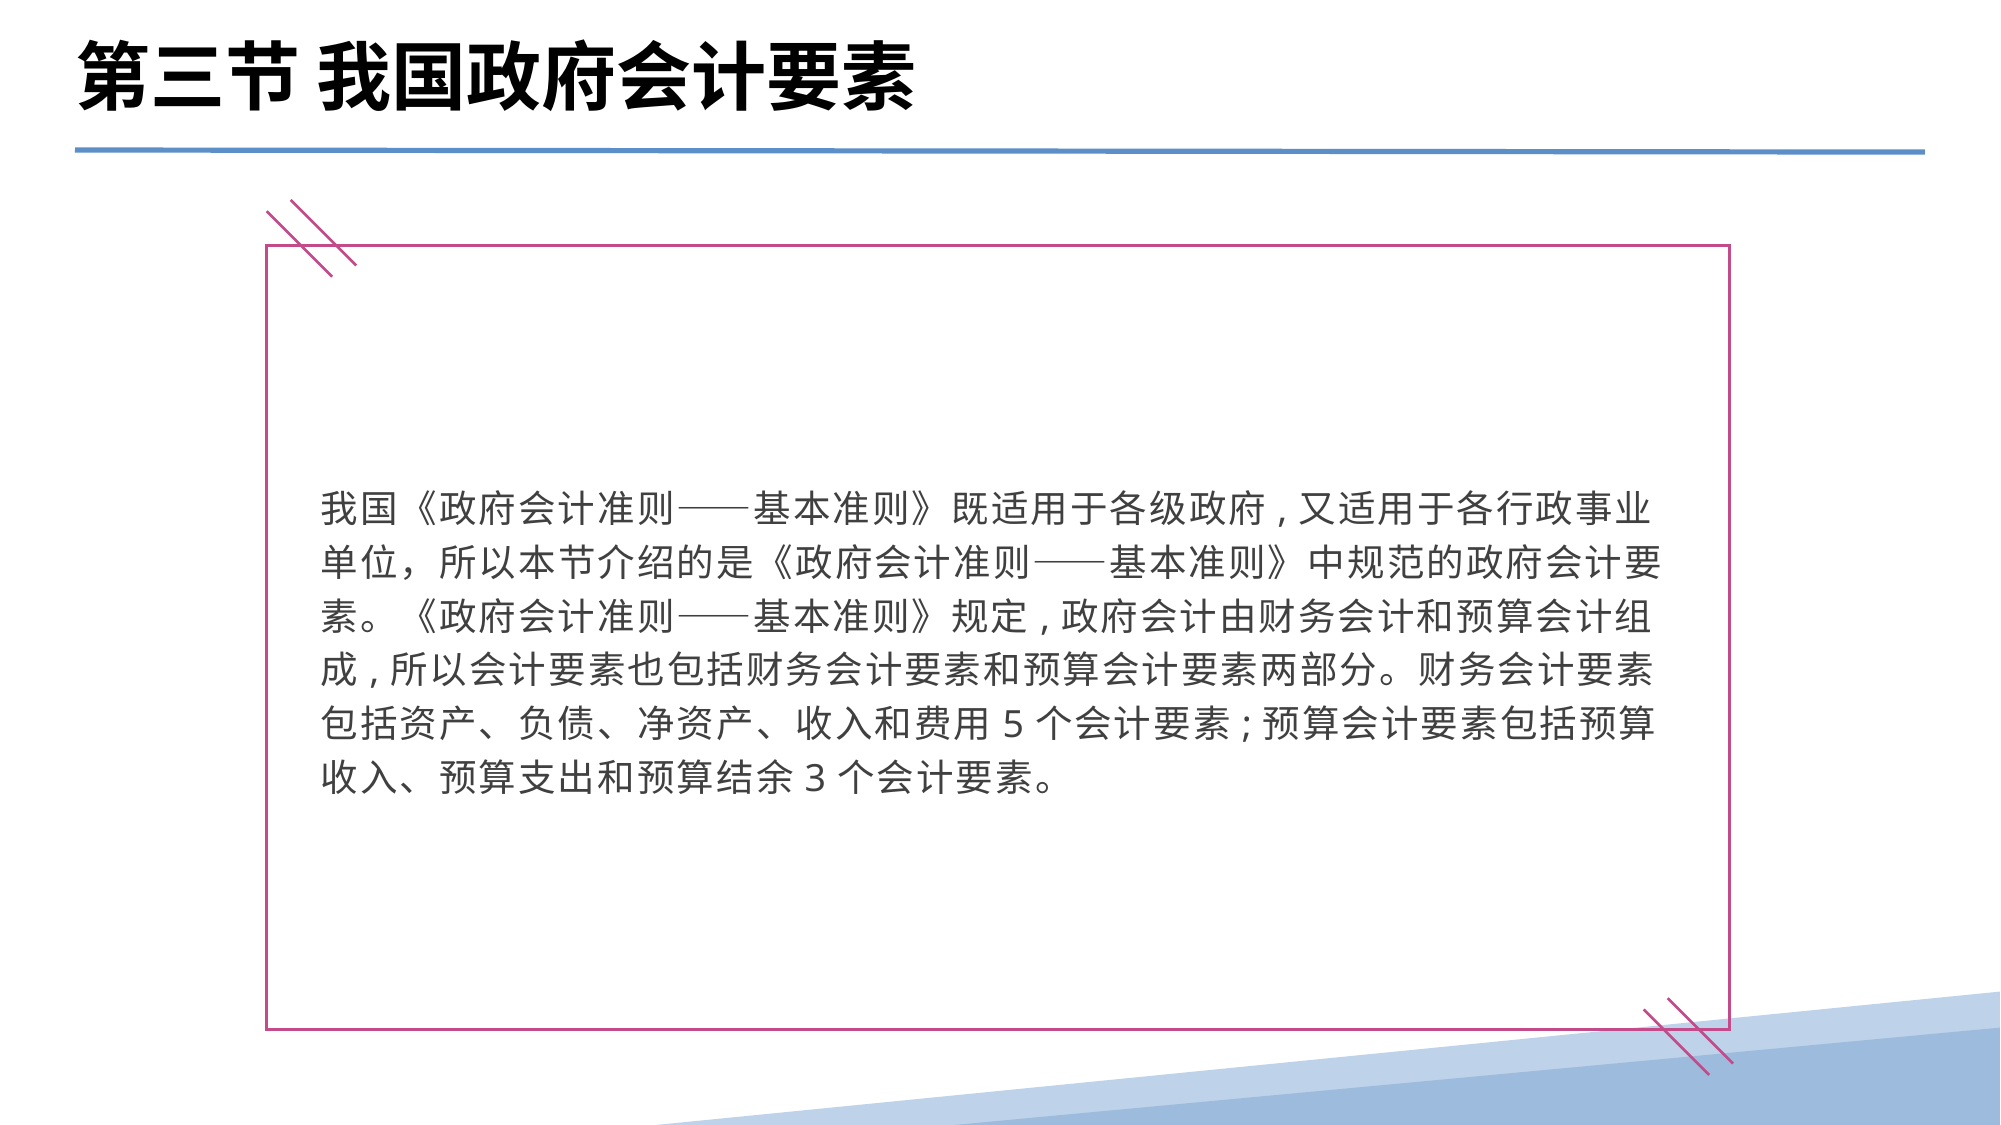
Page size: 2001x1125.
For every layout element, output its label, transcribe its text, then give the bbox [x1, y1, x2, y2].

text_box 我国《政府会计准则——基本准则》既适用于各级政府,又适用于各行政事业单位，所以本节介绍的是《政府会计准则——基本准则》中规范的政府会计要素。《政府会计准则——基本准则》规定,政府会计由财务会计和预算会计组成,所以会计要素也包括财务会计要素和预算会计要素两部分。财务会计要素包括资产、负债、净资产、收入和费用5个会计要素;预算会计要素包括预算收入、预算支出和预算结余3个会计要素。 [310, 324, 1686, 951]
text_box [266, 244, 1730, 1030]
text_box 第三节 我国政府会计要素 [75, 24, 1925, 125]
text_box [74, 149, 1925, 153]
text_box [1667, 998, 1734, 1064]
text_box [1643, 1009, 1710, 1075]
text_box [290, 199, 357, 266]
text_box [266, 211, 333, 277]
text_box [656, 991, 2000, 1125]
